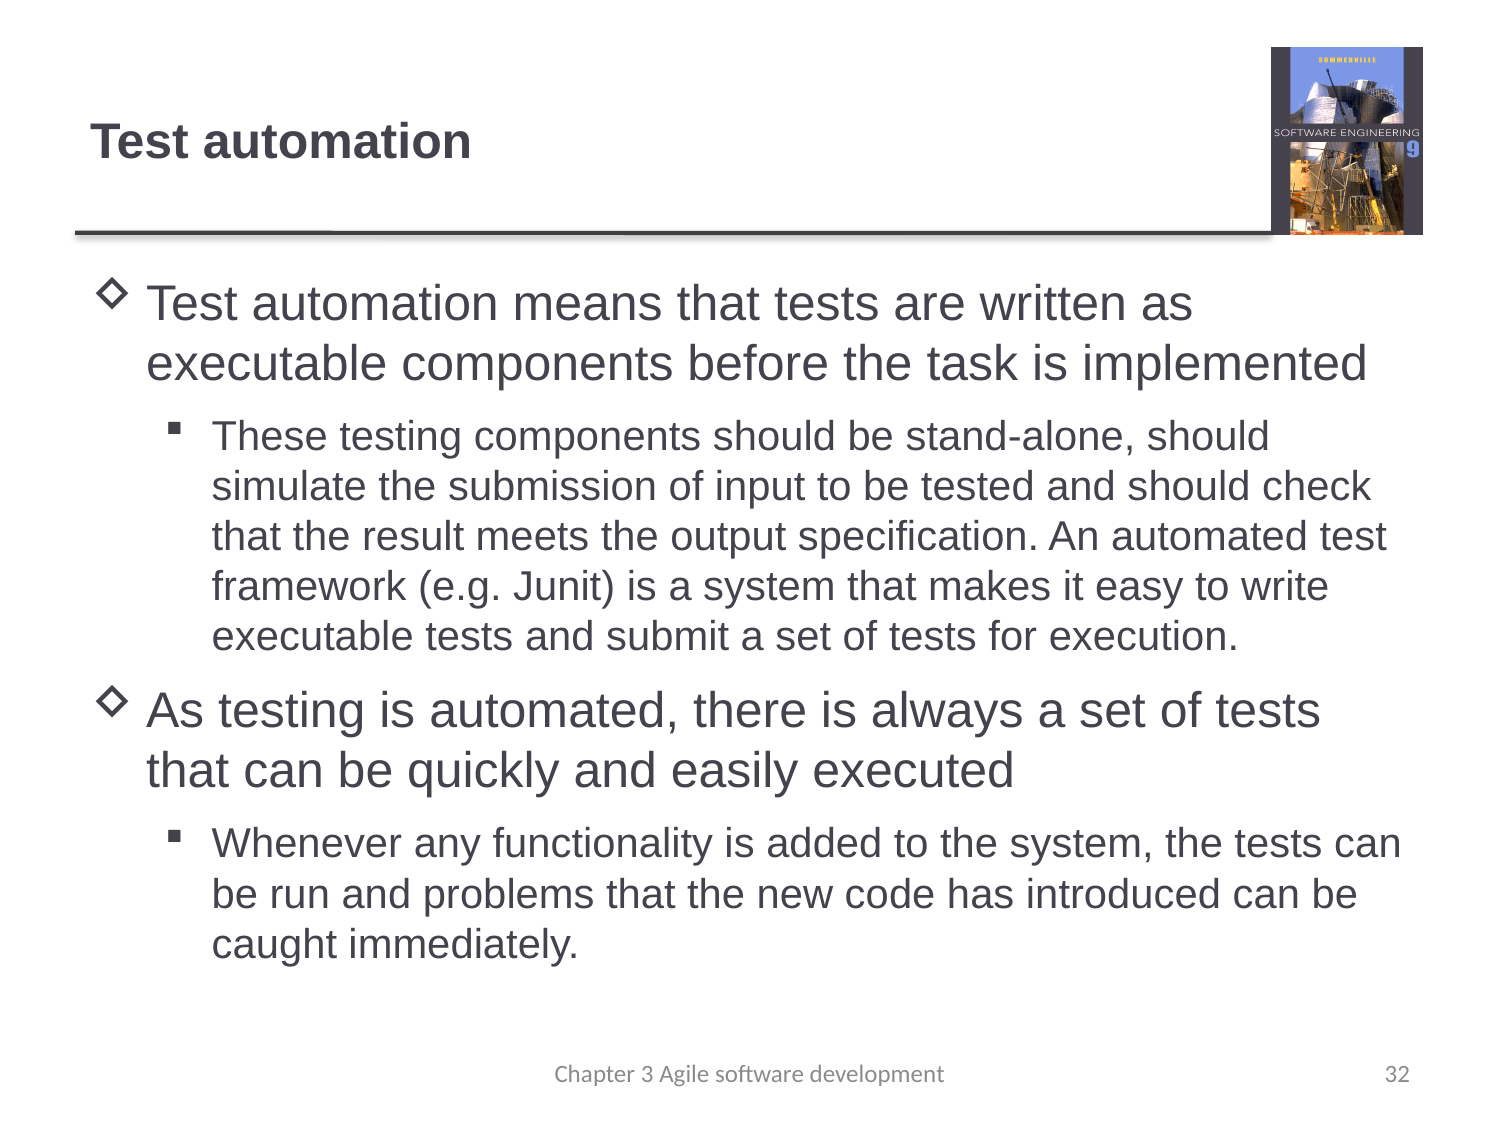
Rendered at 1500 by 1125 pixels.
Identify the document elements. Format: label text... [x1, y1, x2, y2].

slide_number 32 [1074, 1042, 1425, 1103]
title Test automation [74, 44, 1272, 233]
list Test automation means that tests are written as executable components before the task is implemented These testing components should be stand-alone, should simulate the submission of input to be tested and should check that the result meets the output specification. An automated test framework (e.g. Junit) is a system that makes it easy to write executable tests and submit a set of tests for execution. As testing is automated, there is always a set of tests that can be quickly and easily executed Whenever any functionality is added to the system, the tests can be run and problems that the new code has introduced can be caught immediately. [75, 262, 1425, 1005]
picture [1272, 47, 1423, 235]
footer Chapter 3 Agile software development [512, 1042, 988, 1103]
